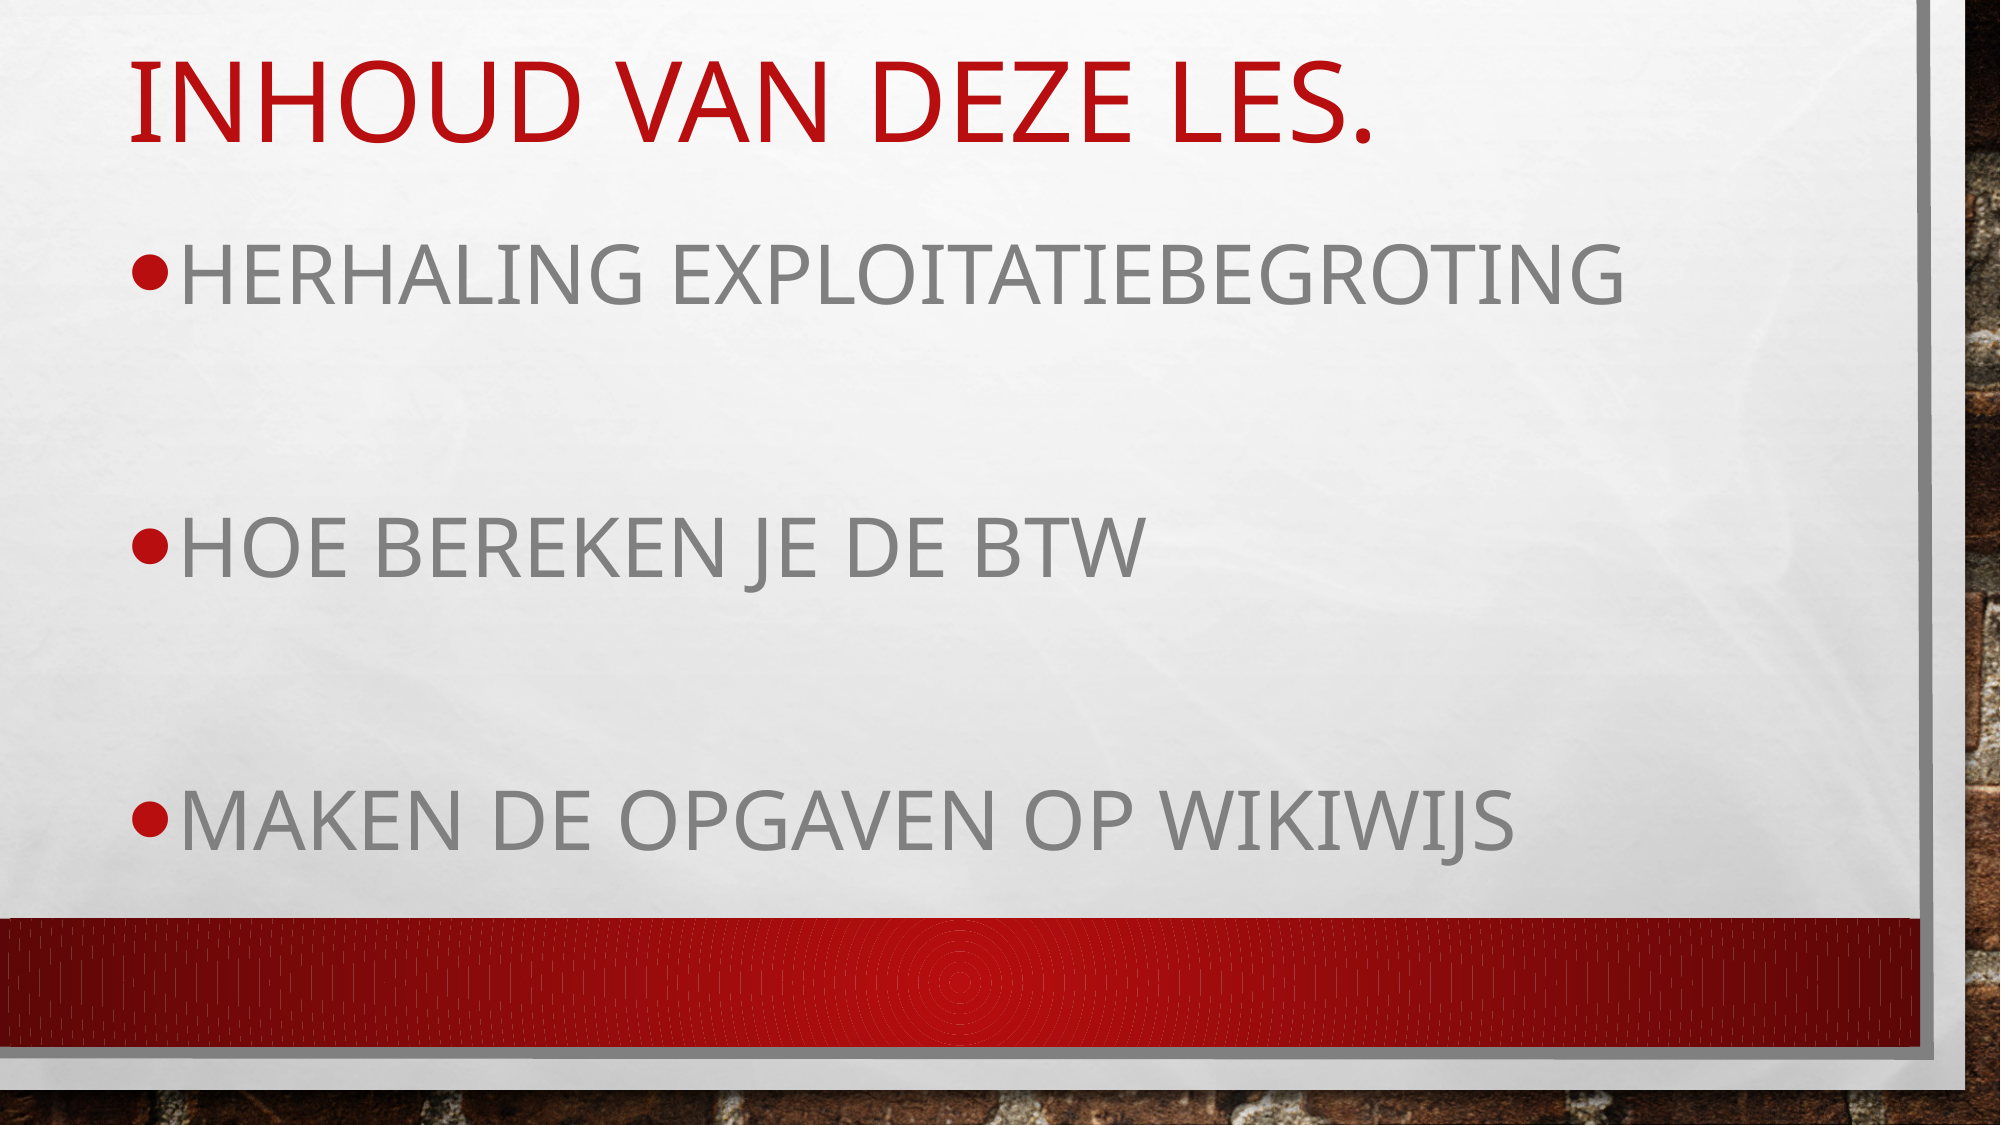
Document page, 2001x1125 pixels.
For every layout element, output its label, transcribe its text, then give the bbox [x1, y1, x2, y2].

list Herhaling exploitatiebegroting Hoe bereken je de BTW Maken de opgaven op wikiwijs [112, 193, 1818, 883]
picture [0, 0, 2000, 1125]
title Inhoud van deze les. [112, 0, 1818, 175]
